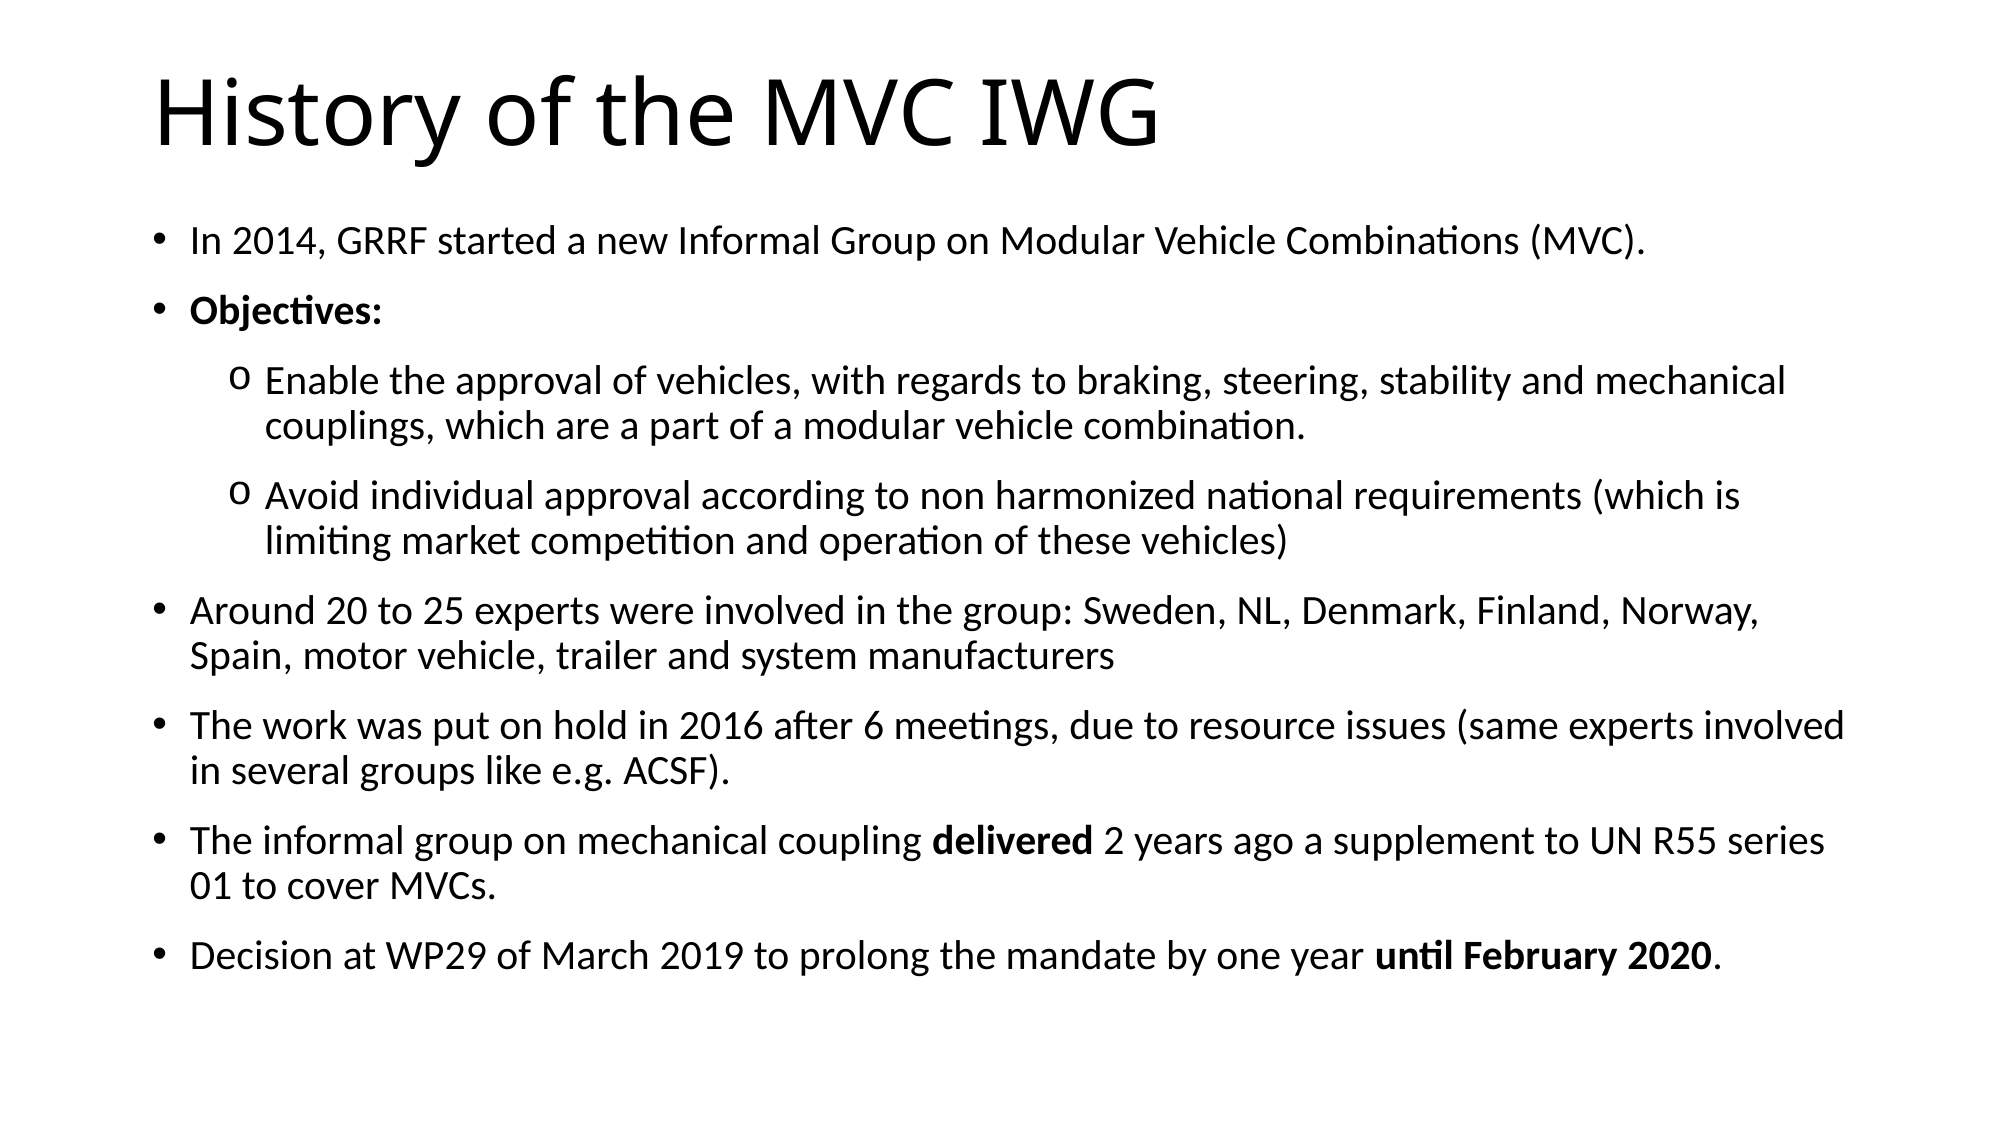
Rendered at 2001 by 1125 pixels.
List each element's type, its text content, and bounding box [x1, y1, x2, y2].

list In 2014, GRRF started a new Informal Group on Modular Vehicle Combinations (MVC). Objectives: Enable the approval of vehicles, with regards to braking, steering, stability and mechanical couplings, which are a part of a modular vehicle combination. Avoid individual approval according to non harmonized national requirements (which is limiting market competition and operation of these vehicles) Around 20 to 25 experts were involved in the group: Sweden, NL, Denmark, Finland, Norway, Spain, motor vehicle, trailer and system manufacturers The work was put on hold in 2016 after 6 meetings, due to resource issues (same experts involved in several groups like e.g. ACSF). The informal group on mechanical coupling delivered 2 years ago a supplement to UN R55 series 01 to cover MVCs. Decision at WP29 of March 2019 to prolong the mandate by one year until February 2020. [137, 210, 1863, 1104]
title History of the MVC IWG [137, 7, 1863, 210]
